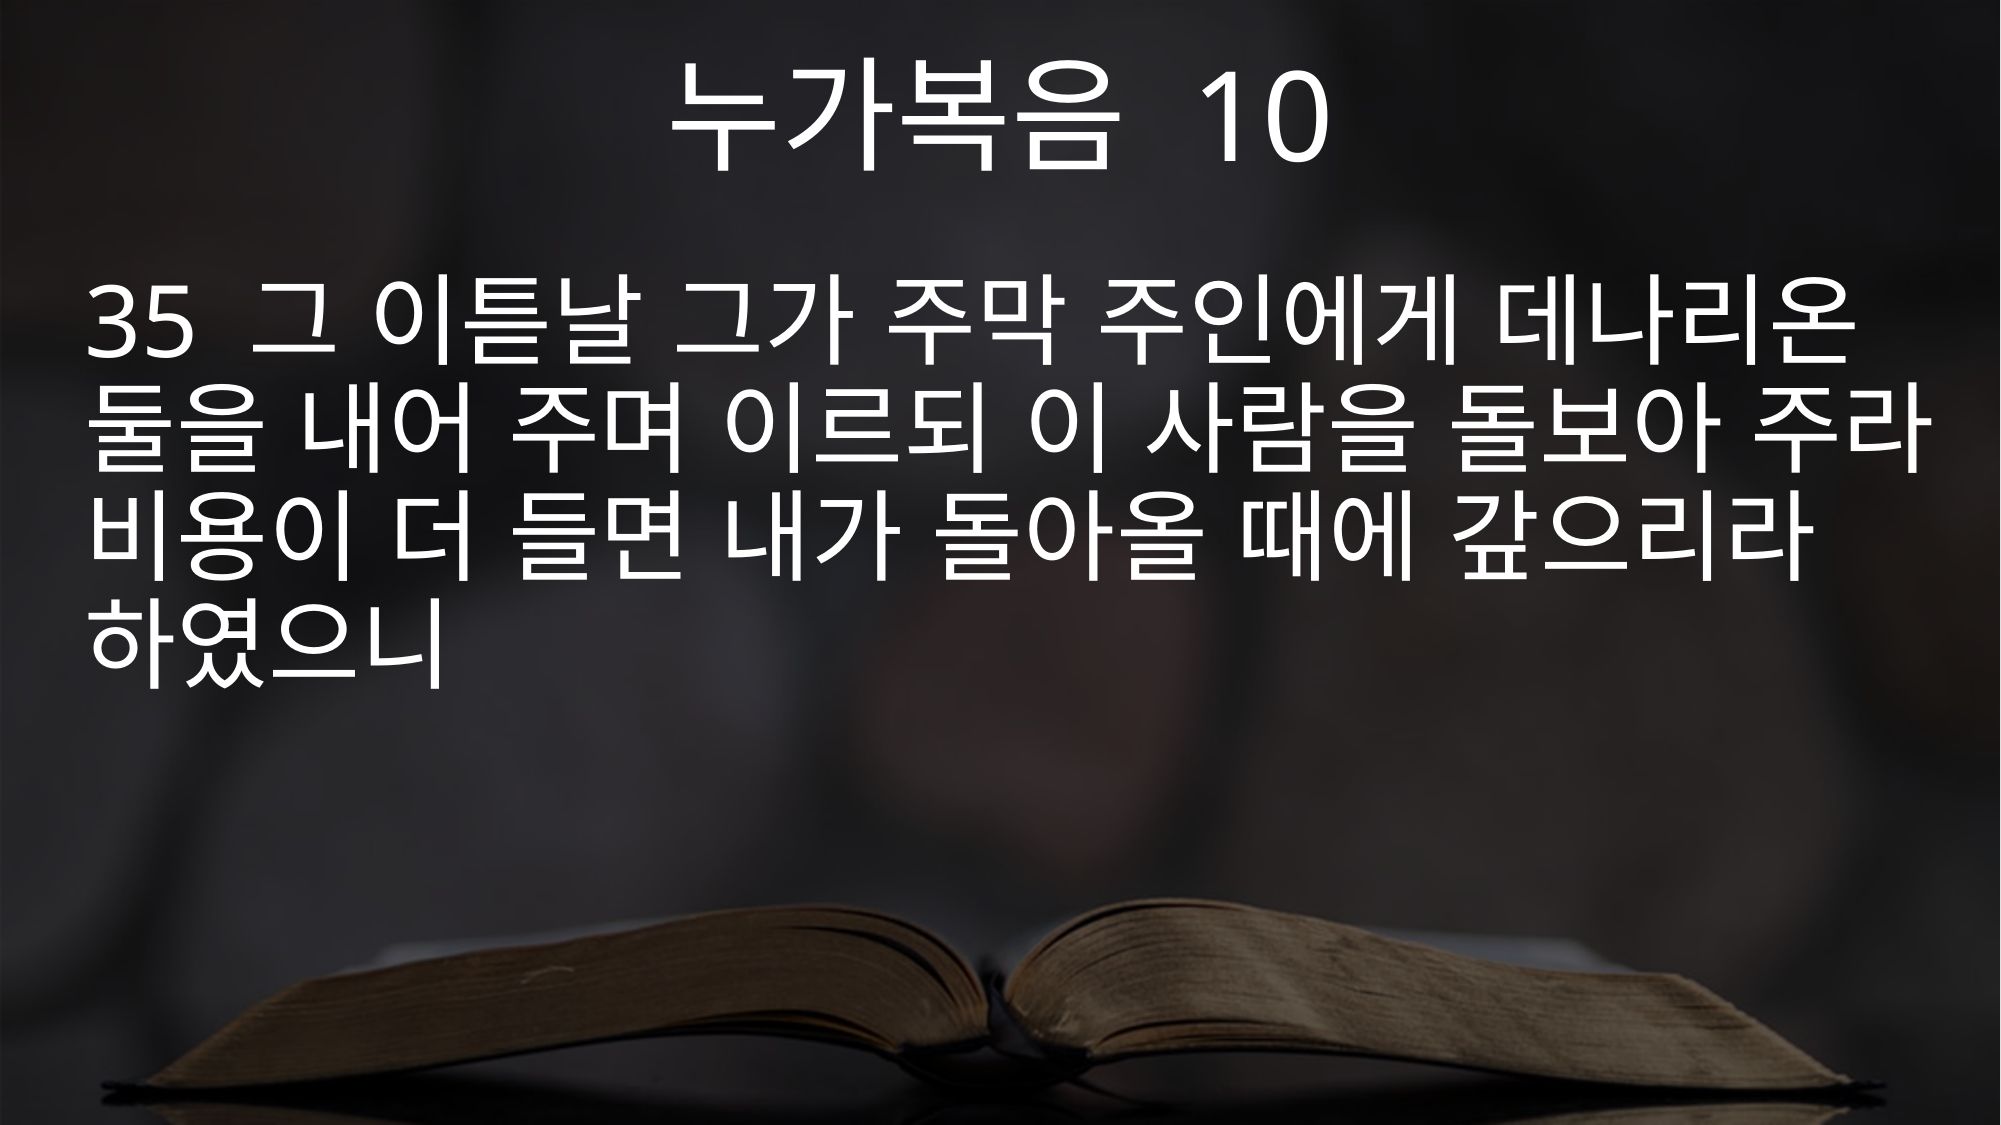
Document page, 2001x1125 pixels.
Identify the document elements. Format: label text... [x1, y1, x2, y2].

picture [0, 0, 2001, 1125]
footer 누가복음 10 [0, 32, 2000, 192]
list 35 그 이튿날 그가 주막 주인에게 데나리온 둘을 내어 주며 이르되 이 사람을 돌보아 주라 비용이 더 들면 내가 돌아올 때에 갚으리라 하였으니 [69, 263, 1953, 423]
